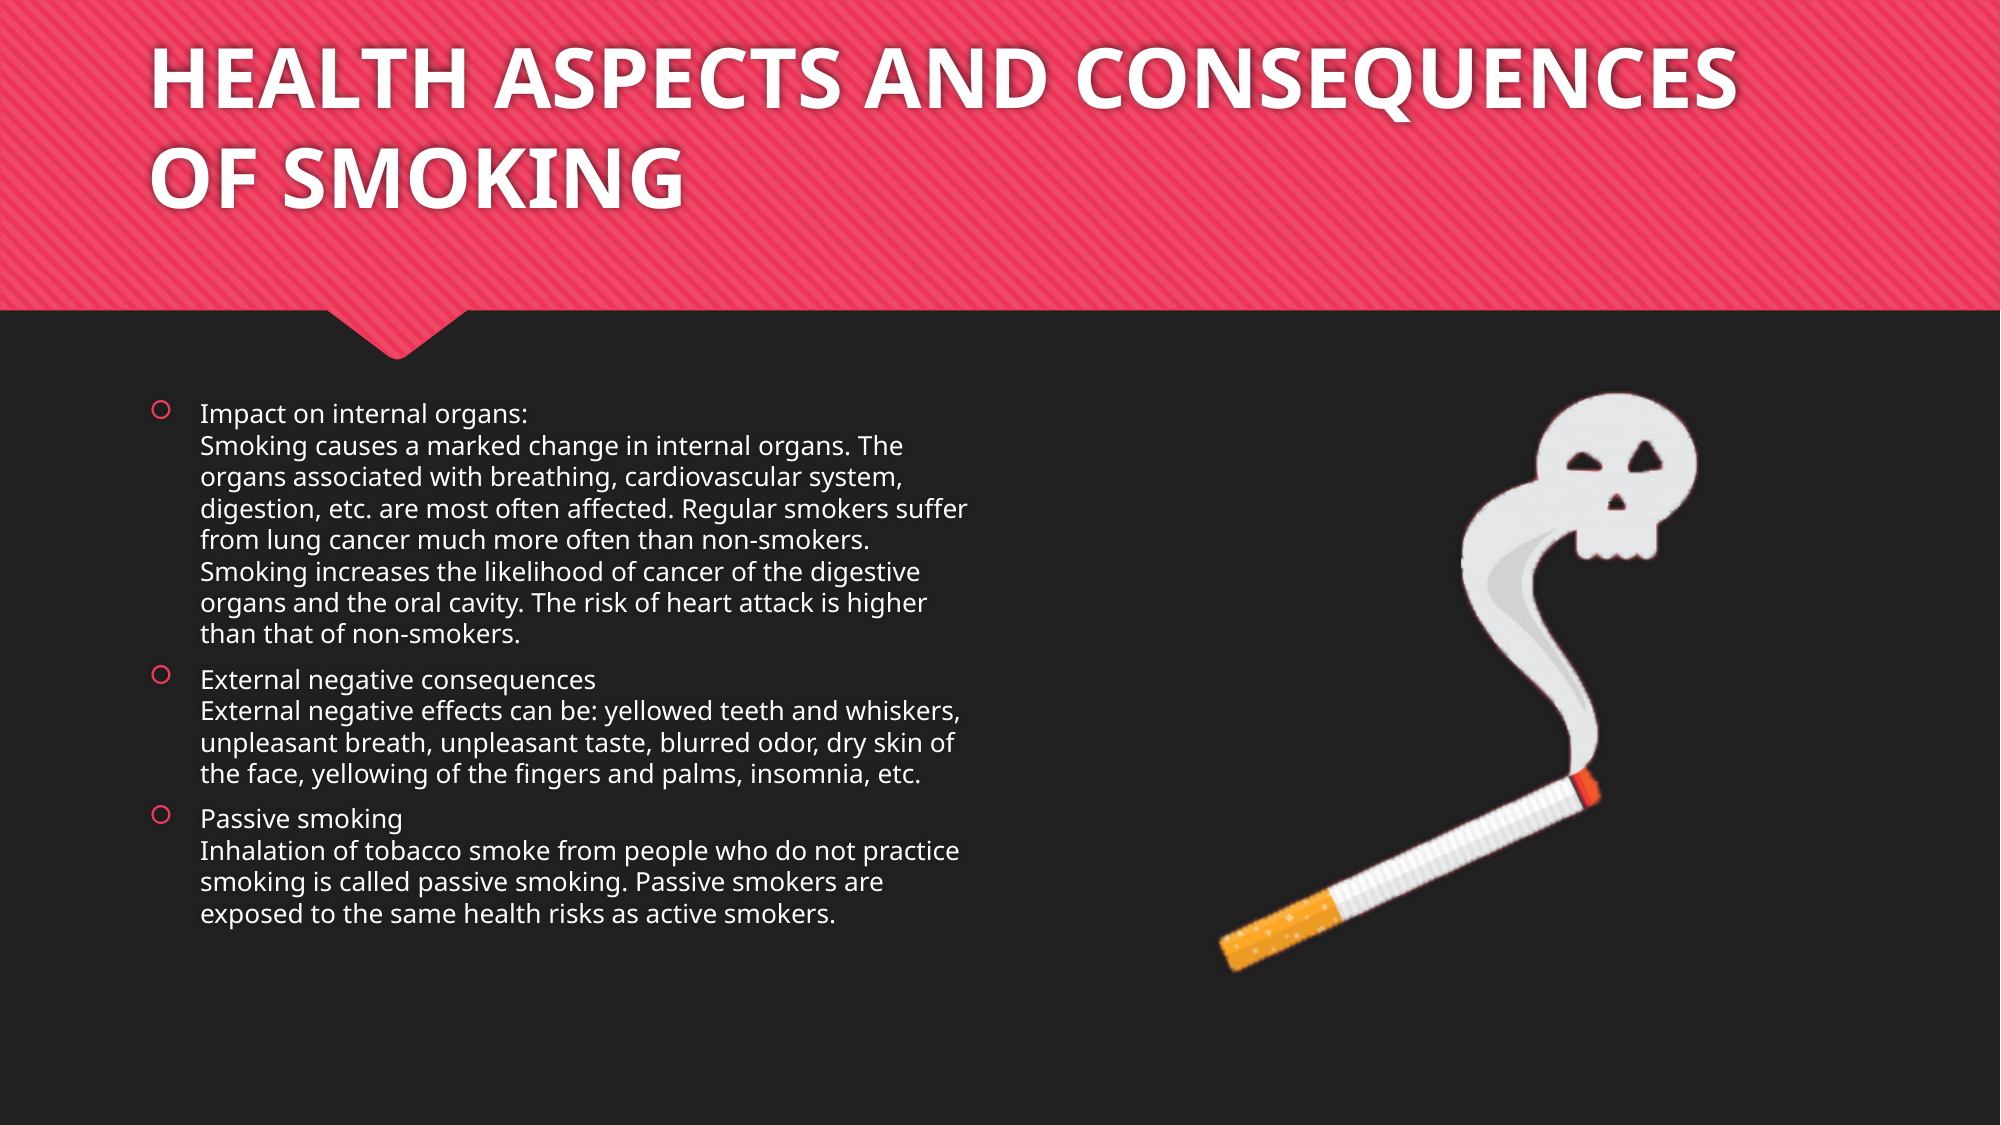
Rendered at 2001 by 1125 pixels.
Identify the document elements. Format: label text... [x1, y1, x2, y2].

list Impact on internal organs: Smoking causes a marked change in internal organs. The organs associated with breathing, cardiovascular system, digestion, etc. are most often affected. Regular smokers suffer from lung cancer much more often than non-smokers. Smoking increases the likelihood of cancer of the digestive organs and the oral cavity. The risk of heart attack is higher than that of non-smokers. External negative consequences External negative effects can be: yellowed teeth and whiskers, unpleasant breath, unpleasant taste, blurred odor, dry skin of the face, yellowing of the fingers and palms, insomnia, etc. Passive smoking Inhalation of tobacco smoke from people who do not practice smoking is called passive smoking. Passive smokers are exposed to the same health risks as active smokers. [134, 364, 893, 962]
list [899, 232, 1785, 1118]
title HEALTH ASPECTS AND CONSEQUENCES OF SMOKING [132, 73, 1868, 233]
